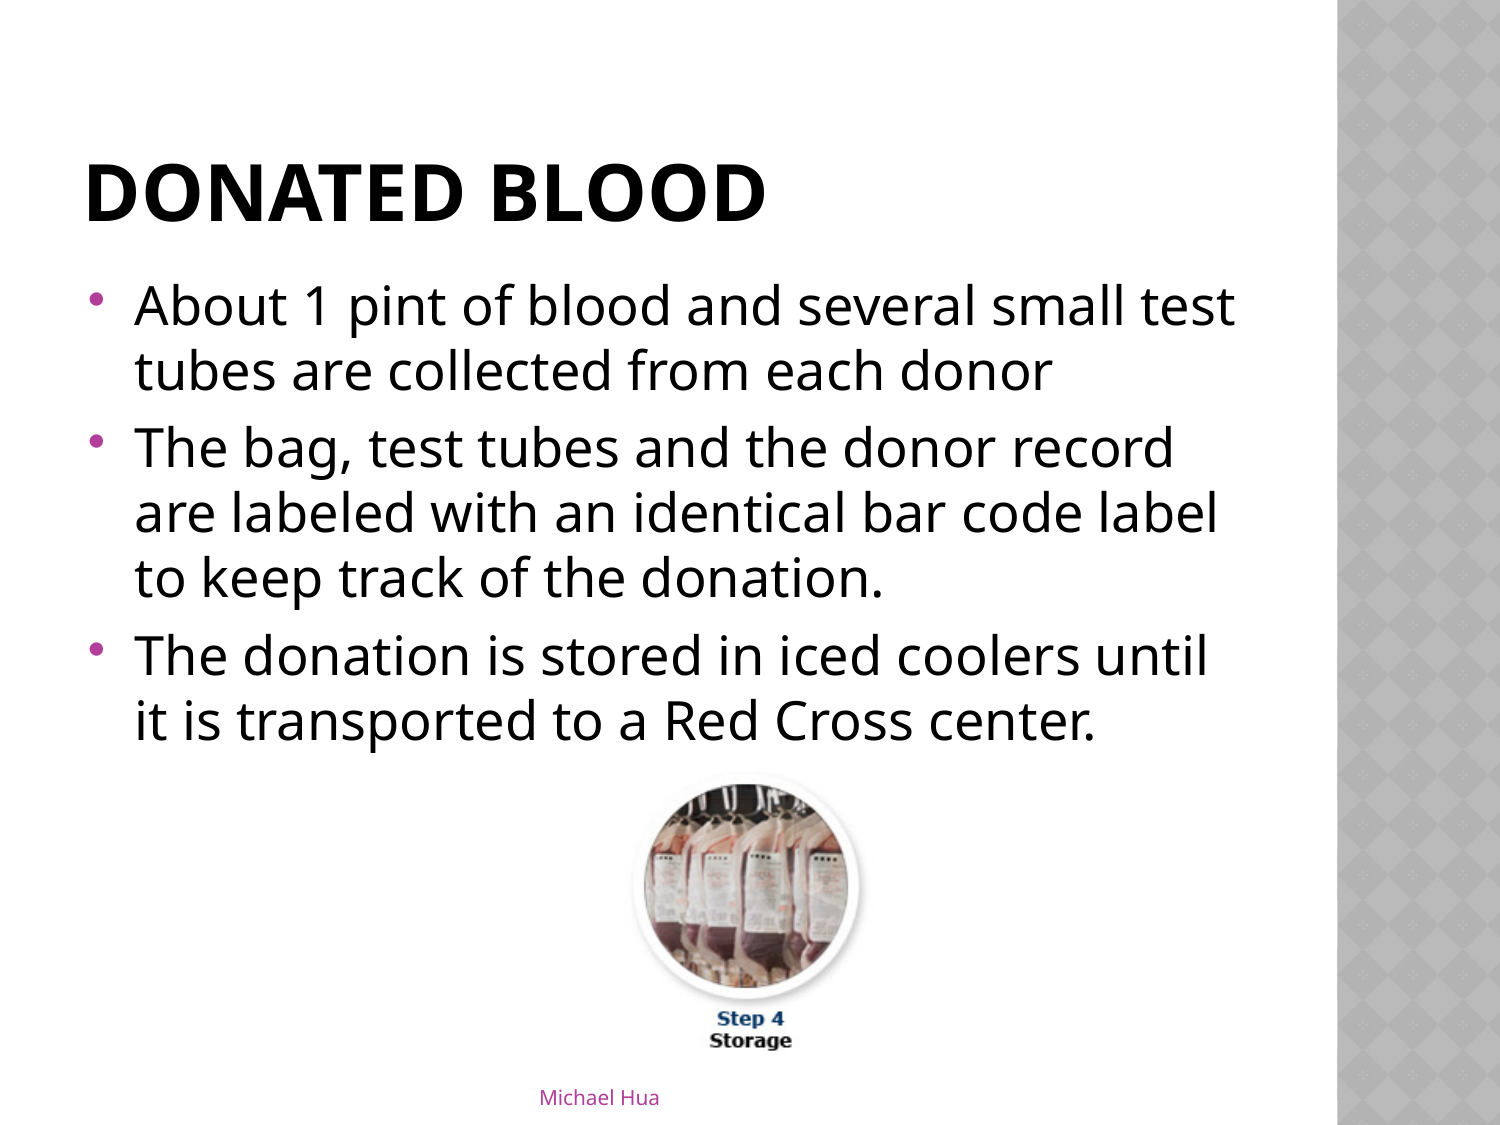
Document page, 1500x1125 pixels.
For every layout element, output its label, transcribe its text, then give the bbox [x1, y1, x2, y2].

picture [624, 771, 876, 1054]
list About 1 pint of blood and several small test tubes are collected from each donor The bag, test tubes and the donor record are labeled with an identical bar code label to keep track of the donation. The donation is stored in iced coolers until it is transported to a Red Cross center. [75, 264, 1263, 1059]
title Donated Blood [75, 50, 1263, 238]
footer Michael Hua [75, 1075, 675, 1114]
